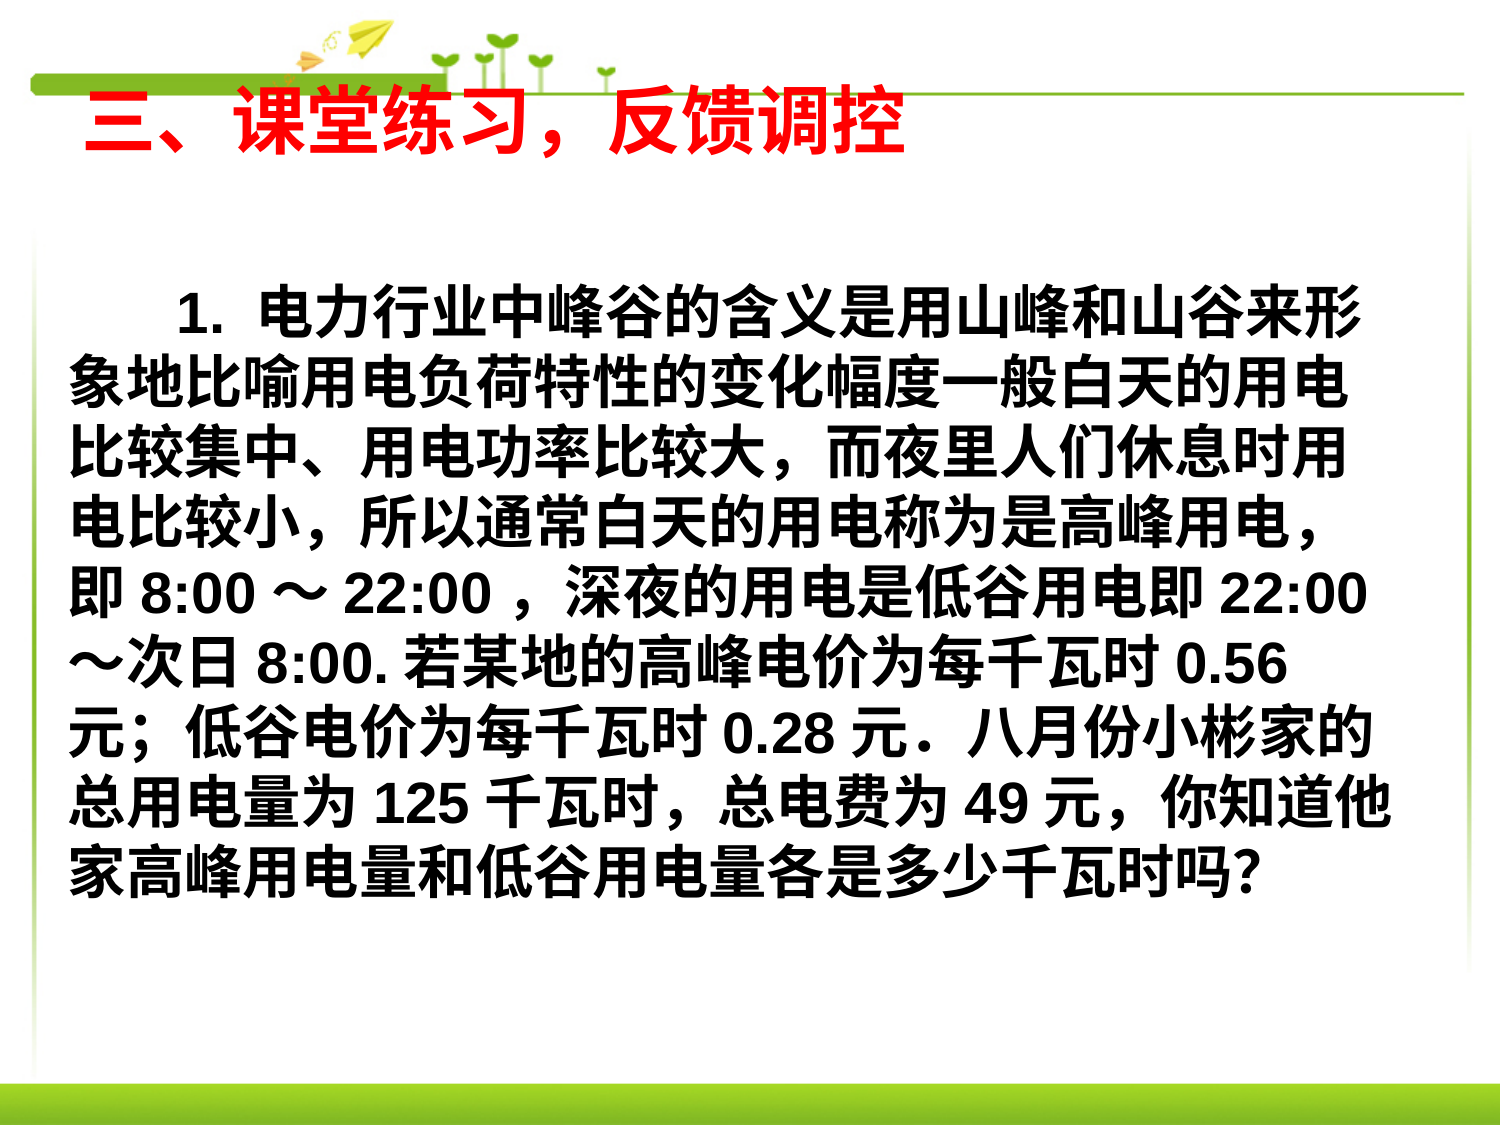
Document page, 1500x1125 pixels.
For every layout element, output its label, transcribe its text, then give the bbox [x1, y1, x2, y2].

text_box 三、课堂练习，反馈调控 [66, 66, 922, 172]
picture [0, 0, 1500, 1125]
text_box 1. 电力行业中峰谷的含义是用山峰和山谷来形象地比喻用电负荷特性的变化幅度一般白天的用电比较集中、用电功率比较大，而夜里人们休息时用电比较小，所以通常白天的用电称为是高峰用电，即8:00～22:00，深夜的用电是低谷用电即22:00～次日8:00.若某地的高峰电价为每千瓦时0.56元；低谷电价为每千瓦时0.28元．八月份小彬家的总用电量为125千瓦时，总电费为49元，你知道他家高峰用电量和低谷用电量各是多少千瓦时吗？ [53, 267, 1421, 913]
